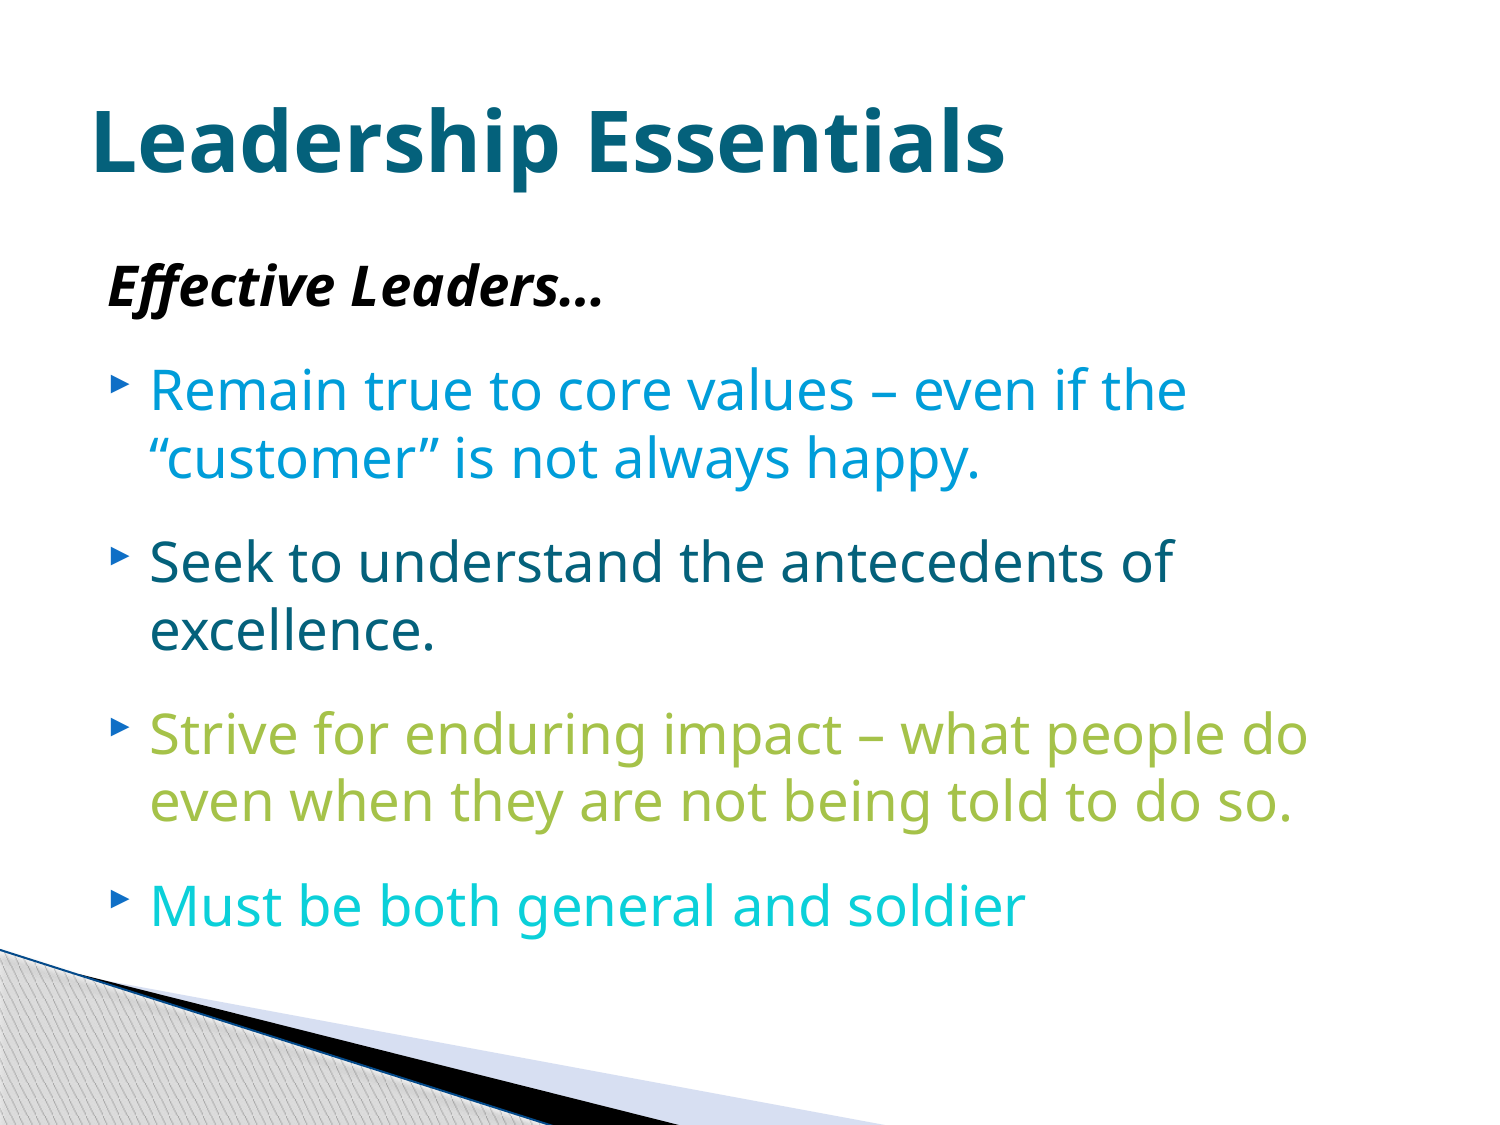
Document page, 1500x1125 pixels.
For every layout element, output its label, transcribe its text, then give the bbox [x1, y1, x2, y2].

list Effective Leaders… Remain true to core values – even if the “customer” is not always happy. Seek to understand the antecedents of excellence. Strive for enduring impact – what people do even when they are not being told to do so. Must be both general and soldier [75, 243, 1425, 986]
title Leadership Essentials [75, 45, 1425, 233]
